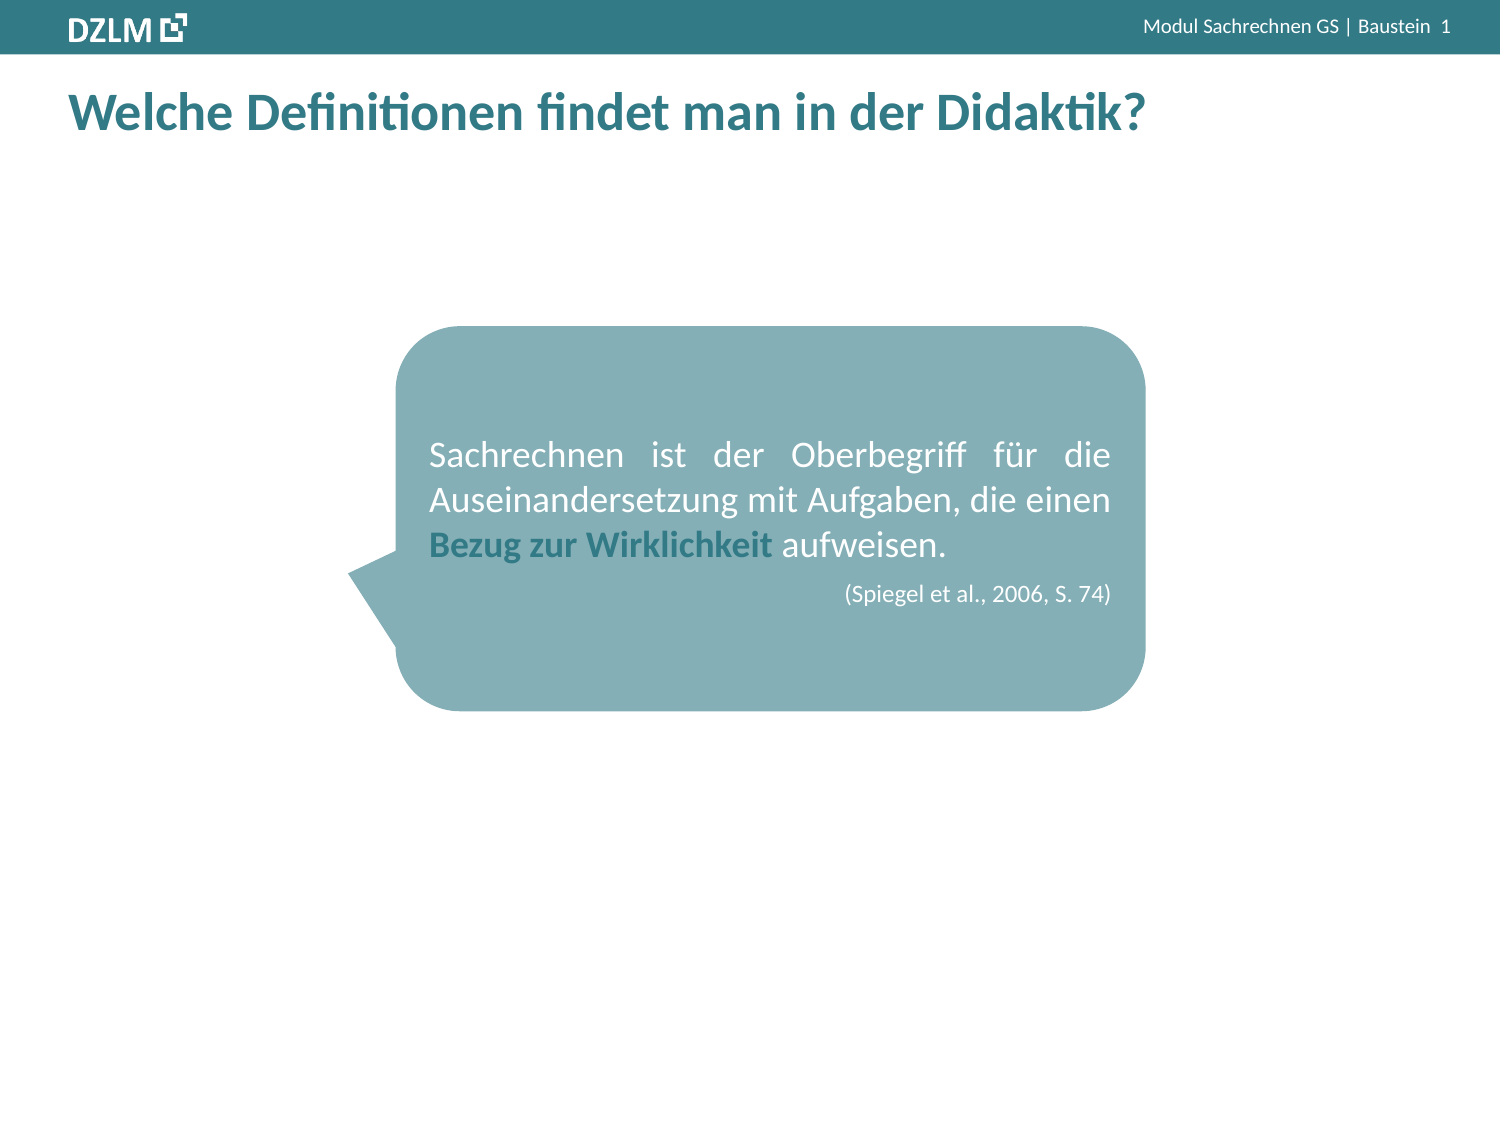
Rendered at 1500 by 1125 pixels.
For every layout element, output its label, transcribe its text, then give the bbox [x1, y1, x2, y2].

text_box Sachrechnen ist der Oberbegriff für die Auseinandersetzung mit Aufgaben, die einen Bezug zur Wirklichkeit aufweisen. (Spiegel et al., 2006, S. 74) [345, 324, 1148, 714]
title Welche Definitionen findet man in der Didaktik? [53, 68, 1436, 149]
